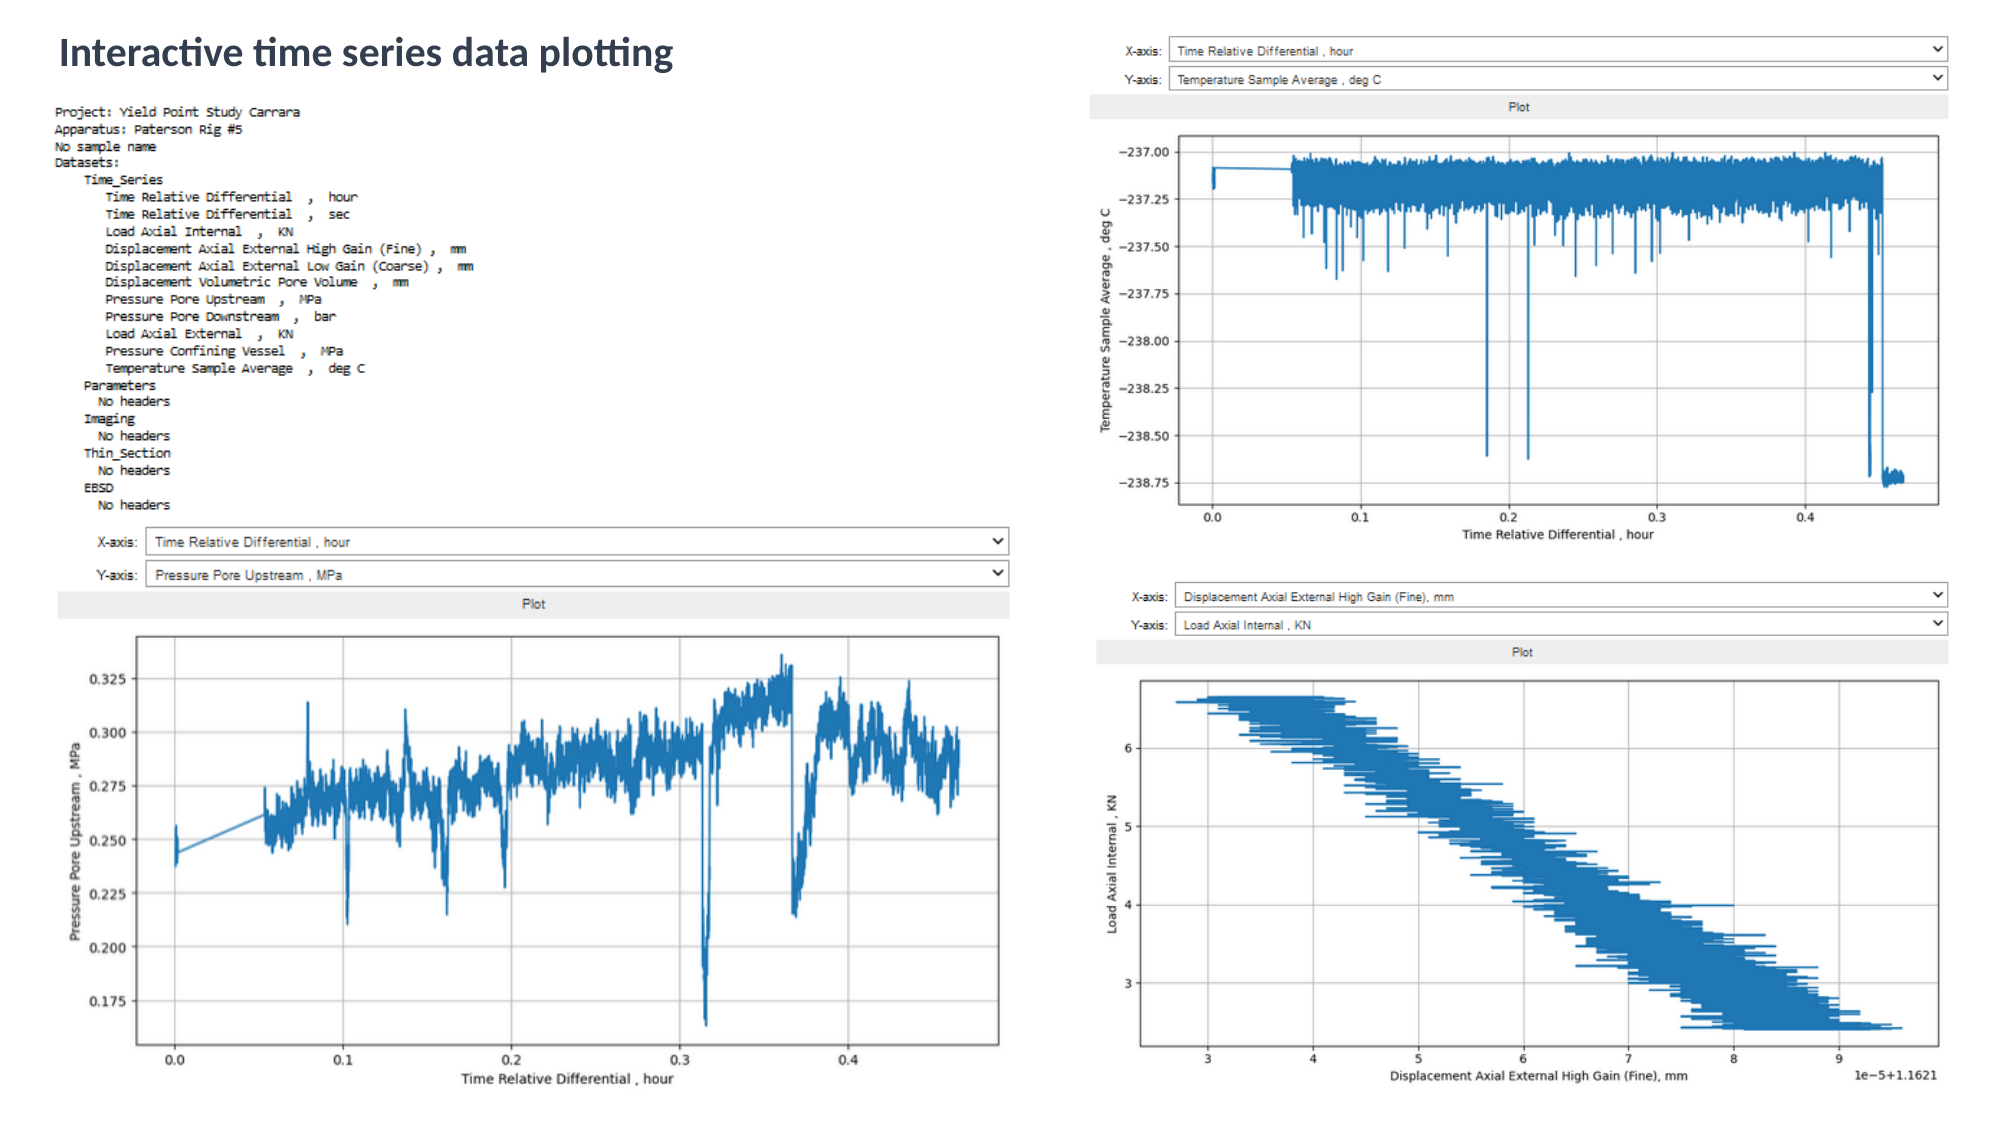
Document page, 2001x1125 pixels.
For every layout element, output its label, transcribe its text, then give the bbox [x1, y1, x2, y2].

text_box Interactive time series data plotting [44, 17, 1044, 82]
picture [32, 101, 1017, 1094]
picture [1081, 31, 1955, 558]
picture [1081, 573, 1955, 1094]
